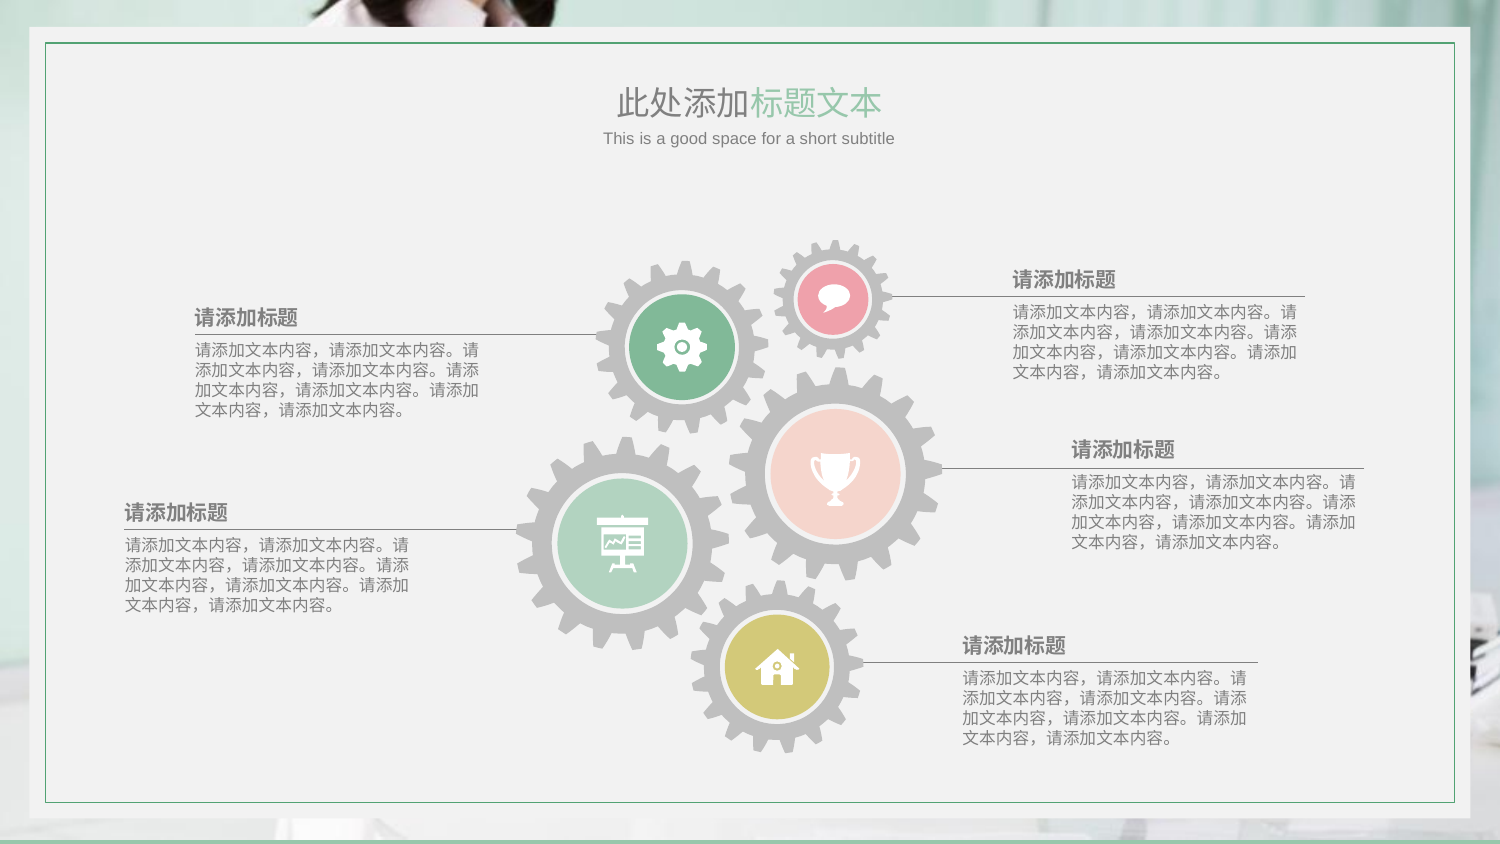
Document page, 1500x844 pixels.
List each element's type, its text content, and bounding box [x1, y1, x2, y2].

text_box 请添加文本内容，请添加文本内容。请添加文本内容，请添加文本内容。请添加文本内容，请添加文本内容。请添加文本内容，请添加文本内容。 [1071, 472, 1367, 573]
text_box 请添加标题 [124, 499, 359, 525]
text_box 请添加文本内容，请添加文本内容。请添加文本内容，请添加文本内容。请添加文本内容，请添加文本内容。请添加文本内容，请添加文本内容。 [962, 669, 1258, 768]
text_box [724, 614, 830, 720]
text_box [516, 436, 729, 651]
text_box 请添加标题 [962, 632, 1196, 658]
text_box [818, 284, 851, 313]
text_box [629, 294, 735, 401]
text_box [557, 478, 688, 609]
text_box 请添加文本内容，请添加文本内容。请添加文本内容，请添加文本内容。请添加文本内容，请添加文本内容。请添加文本内容，请添加文本内容。 [124, 536, 421, 636]
text_box [728, 367, 943, 581]
text_box 请添加文本内容，请添加文本内容。请添加文本内容，请添加文本内容。请添加文本内容，请添加文本内容。请添加文本内容，请添加文本内容。 [1012, 302, 1309, 402]
picture [0, 0, 1500, 840]
text_box [770, 408, 901, 540]
text_box [773, 240, 893, 359]
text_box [754, 648, 800, 686]
text_box [596, 260, 769, 434]
text_box 此处添加标题文本 [602, 74, 898, 120]
text_box 请添加标题 [1071, 437, 1305, 463]
text_box [797, 263, 869, 335]
text_box [810, 453, 861, 506]
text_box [596, 514, 649, 573]
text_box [656, 322, 708, 372]
text_box 请添加标题 [1012, 266, 1247, 292]
text_box 请添加标题 [194, 304, 429, 330]
text_box This is a good space for a short subtitle [588, 120, 911, 155]
text_box [690, 580, 864, 754]
text_box 请添加文本内容，请添加文本内容。请添加文本内容，请添加文本内容。请添加文本内容，请添加文本内容。请添加文本内容，请添加文本内容。 [194, 341, 491, 440]
